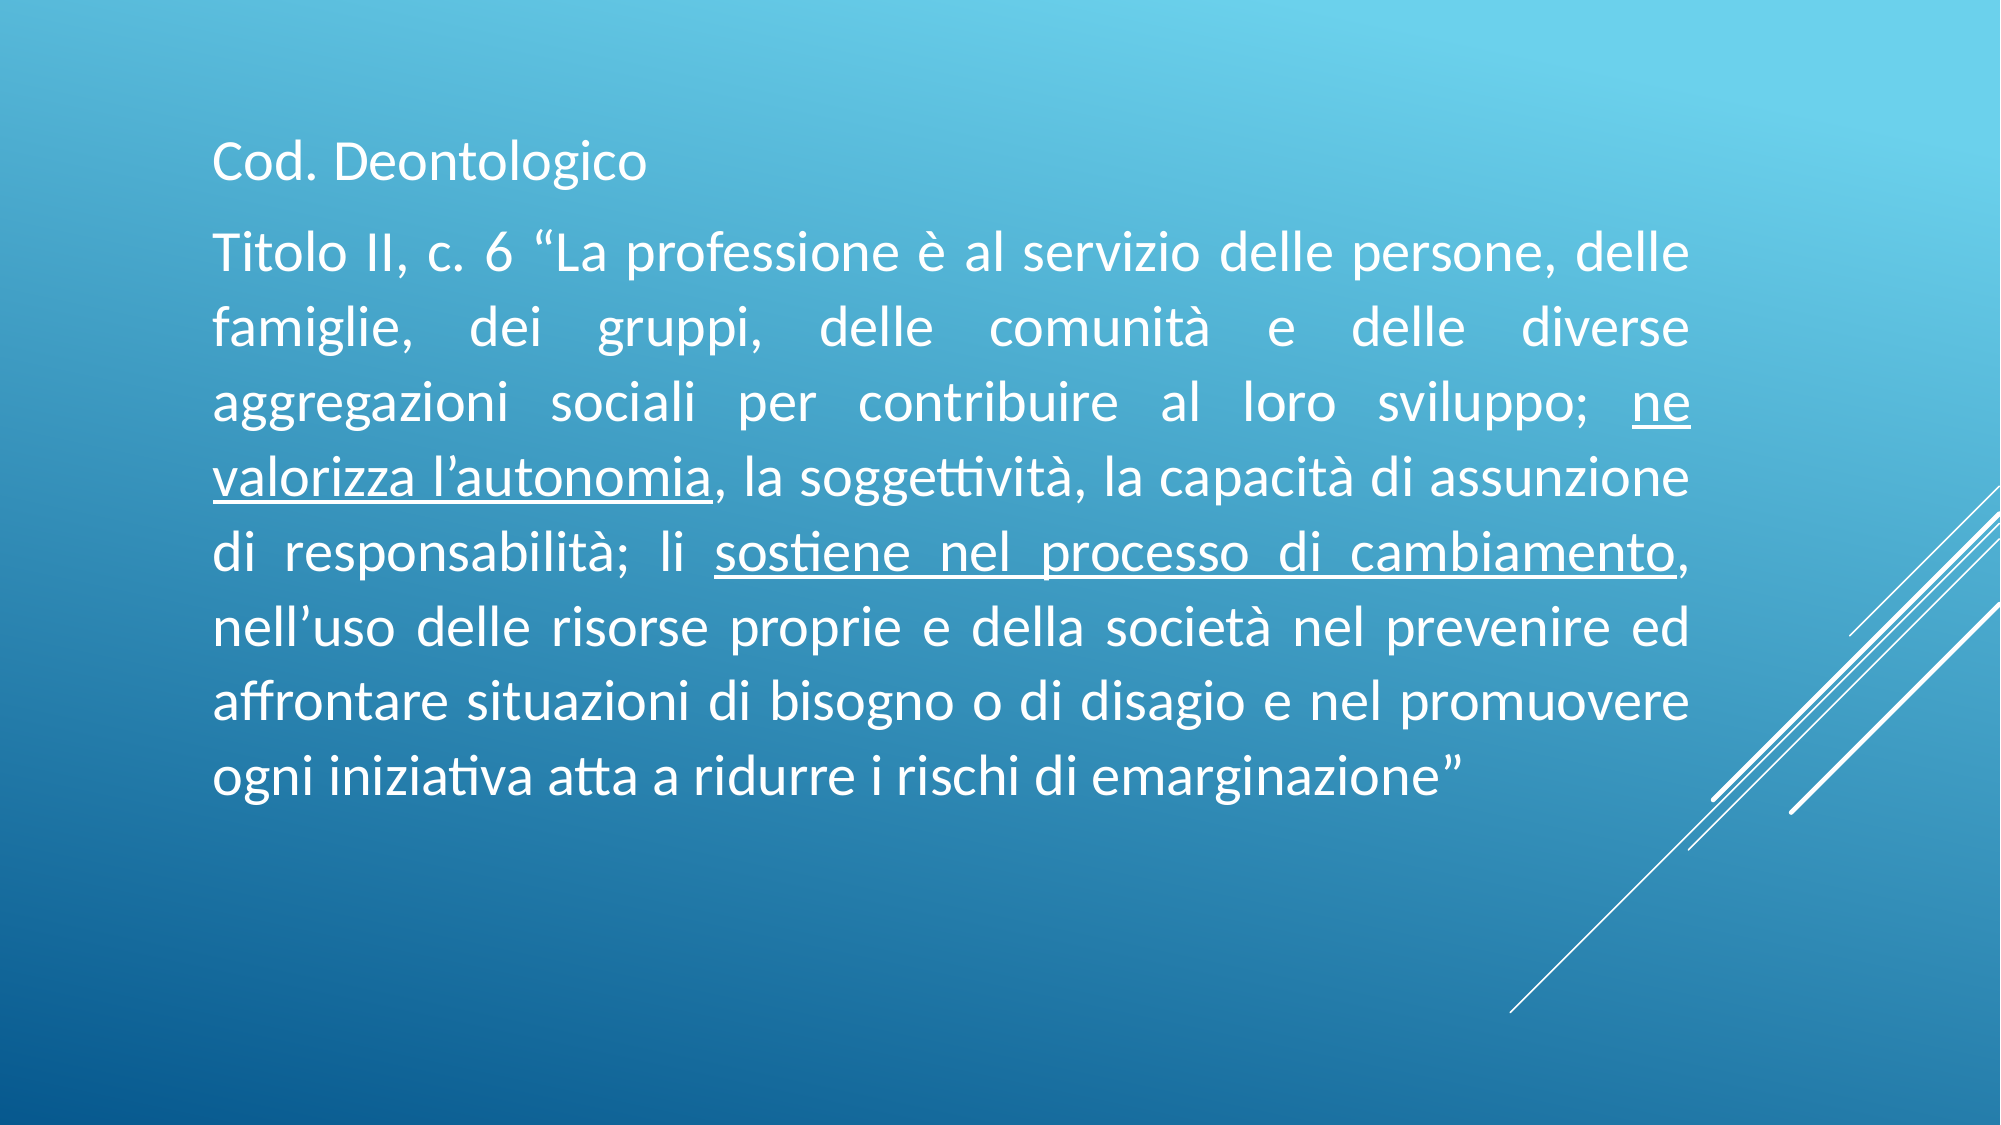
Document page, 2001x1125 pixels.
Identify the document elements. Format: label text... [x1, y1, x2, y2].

text_box Cod. Deontologico Titolo II, c. 6 “La professione è al servizio delle persone, delle famiglie, dei gruppi, delle comunità e delle diverse aggregazioni sociali per contribuire al loro sviluppo; ne valorizza l’autonomia, la soggettività, la capacità di assunzione di responsabilità; li sostiene nel processo di cambiamento, nell’uso delle risorse proprie e della società nel prevenire ed affrontare situazioni di bisogno o di disagio e nel promuovere ogni iniziativa atta a ridurre i rischi di emarginazione” [198, 109, 1707, 815]
